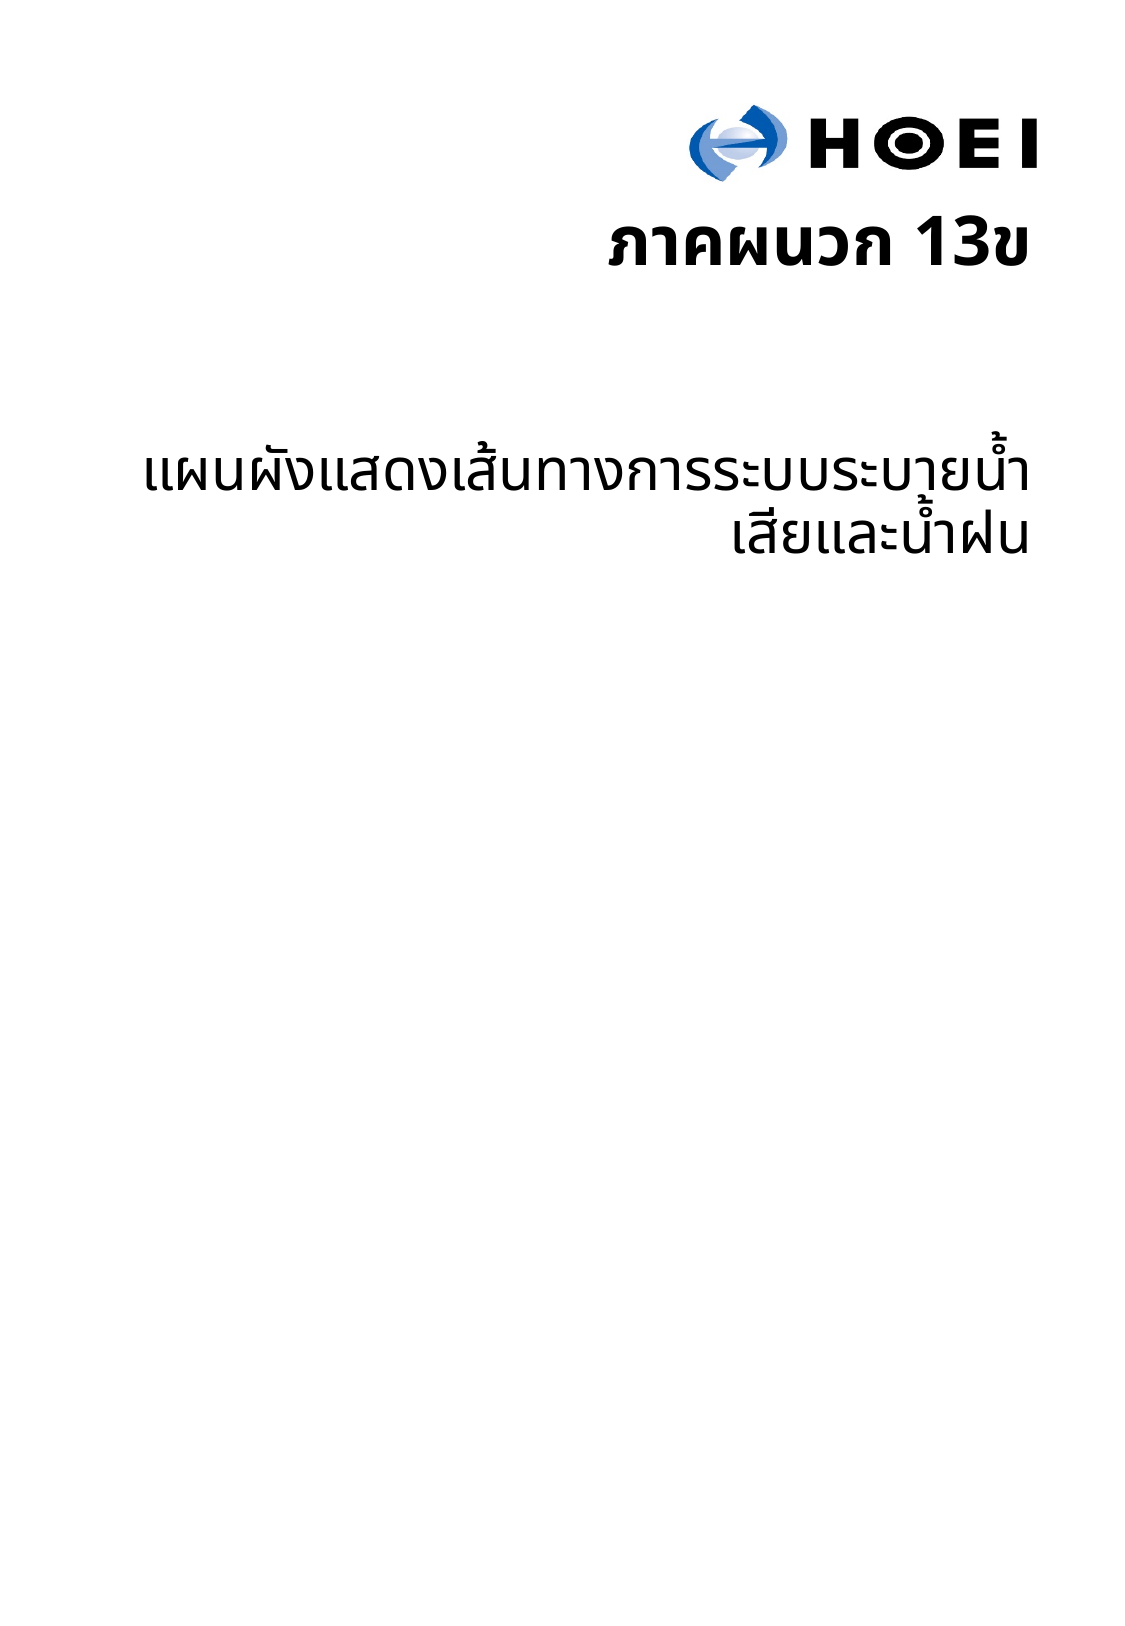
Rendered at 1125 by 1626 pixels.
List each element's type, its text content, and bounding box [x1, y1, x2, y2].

list แผนผังแสดงเส้นทางการระบบระบายน้ำเสียและน้ำฝน [77, 432, 1048, 1464]
picture [687, 103, 1038, 183]
title ภาคผนวก 13ข [77, 86, 1048, 401]
